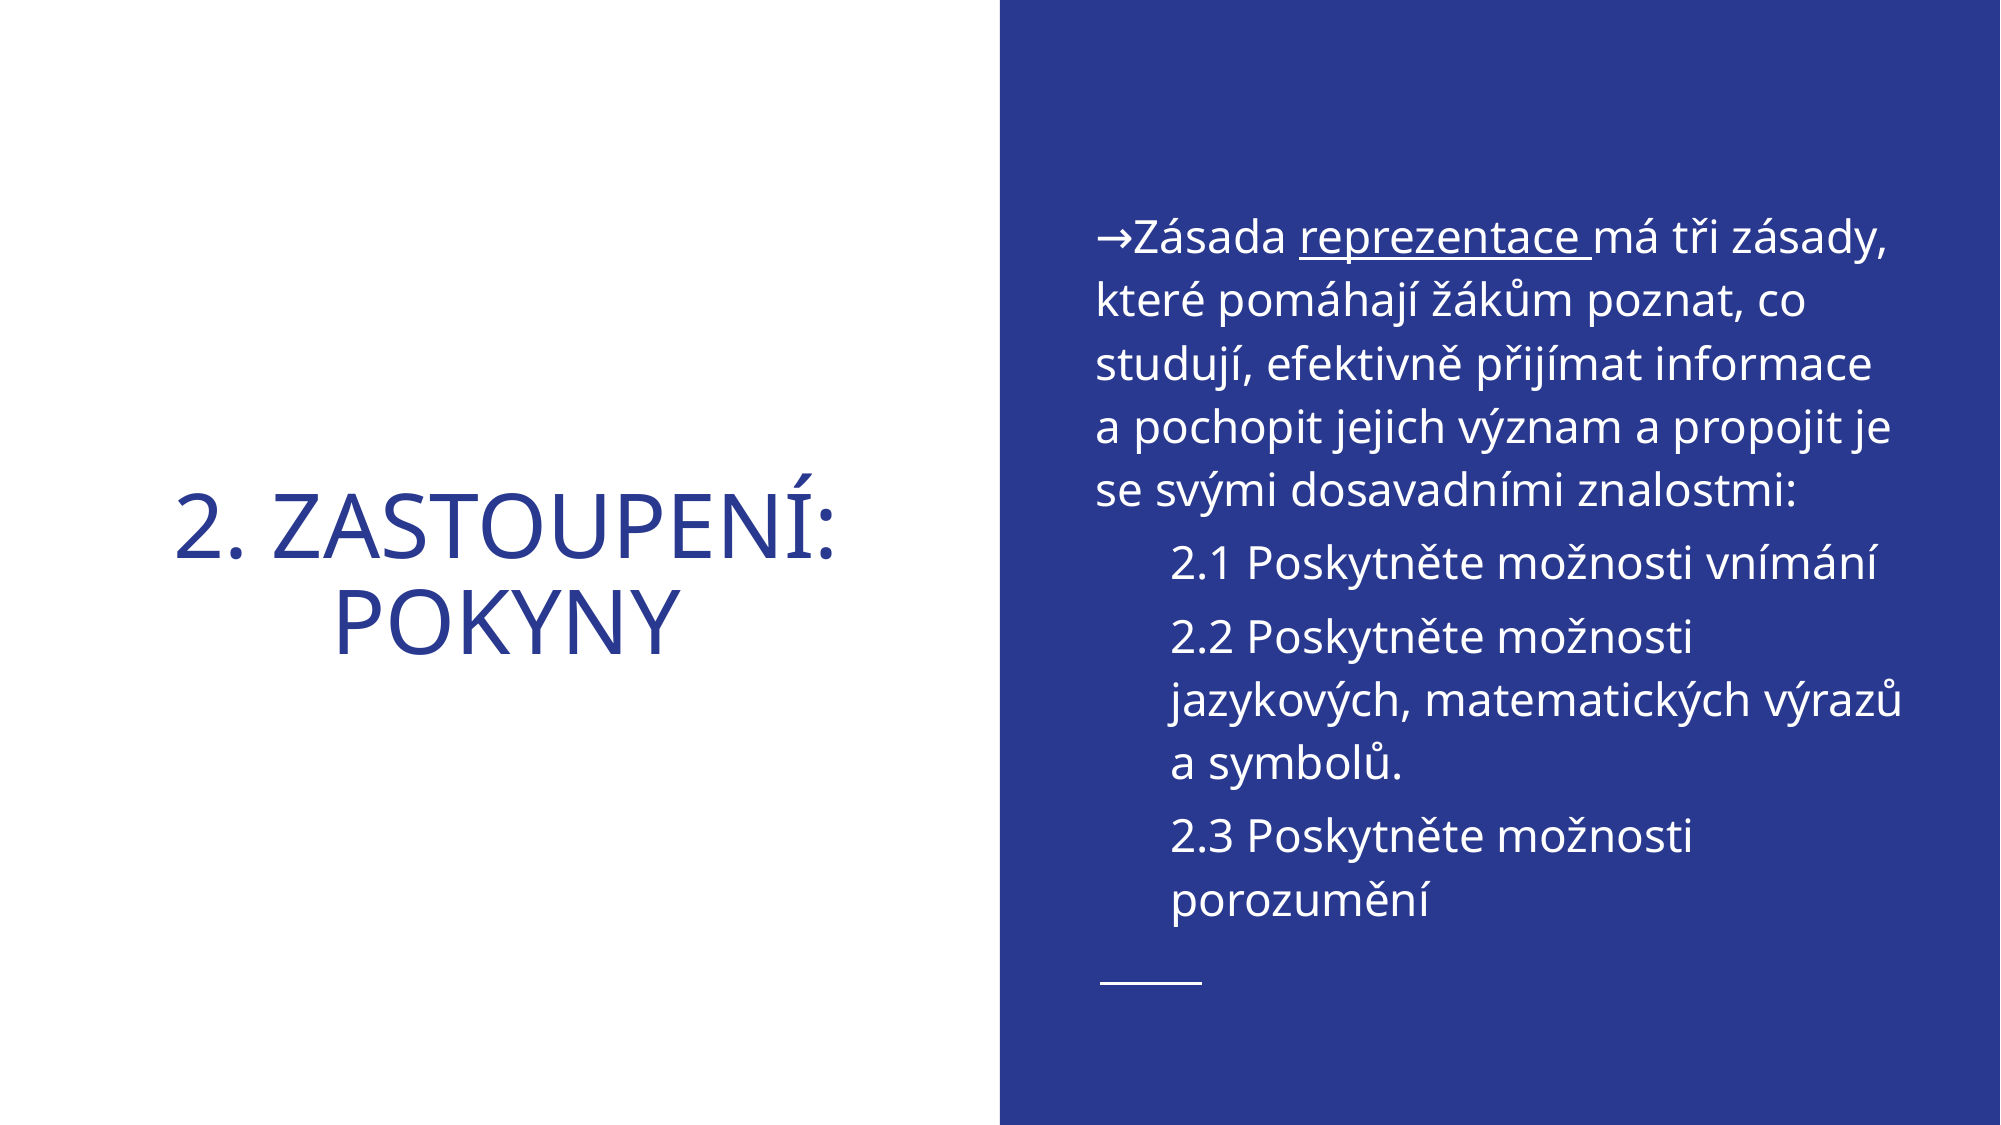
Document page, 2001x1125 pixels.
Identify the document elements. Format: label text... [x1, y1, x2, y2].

title 2. ZASTOUPENÍ: POKYNY [47, 443, 966, 682]
list →Zásada reprezentace má tři zásady, které pomáhají žákům poznat, co studují, efektivně přijímat informace a pochopit jejich význam a propojit je se svými dosavadními znalostmi: 2.1 Poskytněte možnosti vnímání 2.2 Poskytněte možnosti jazykových, matematických výrazů a symbolů. 2.3 Poskytněte možnosti porozumění [1080, 158, 1920, 967]
